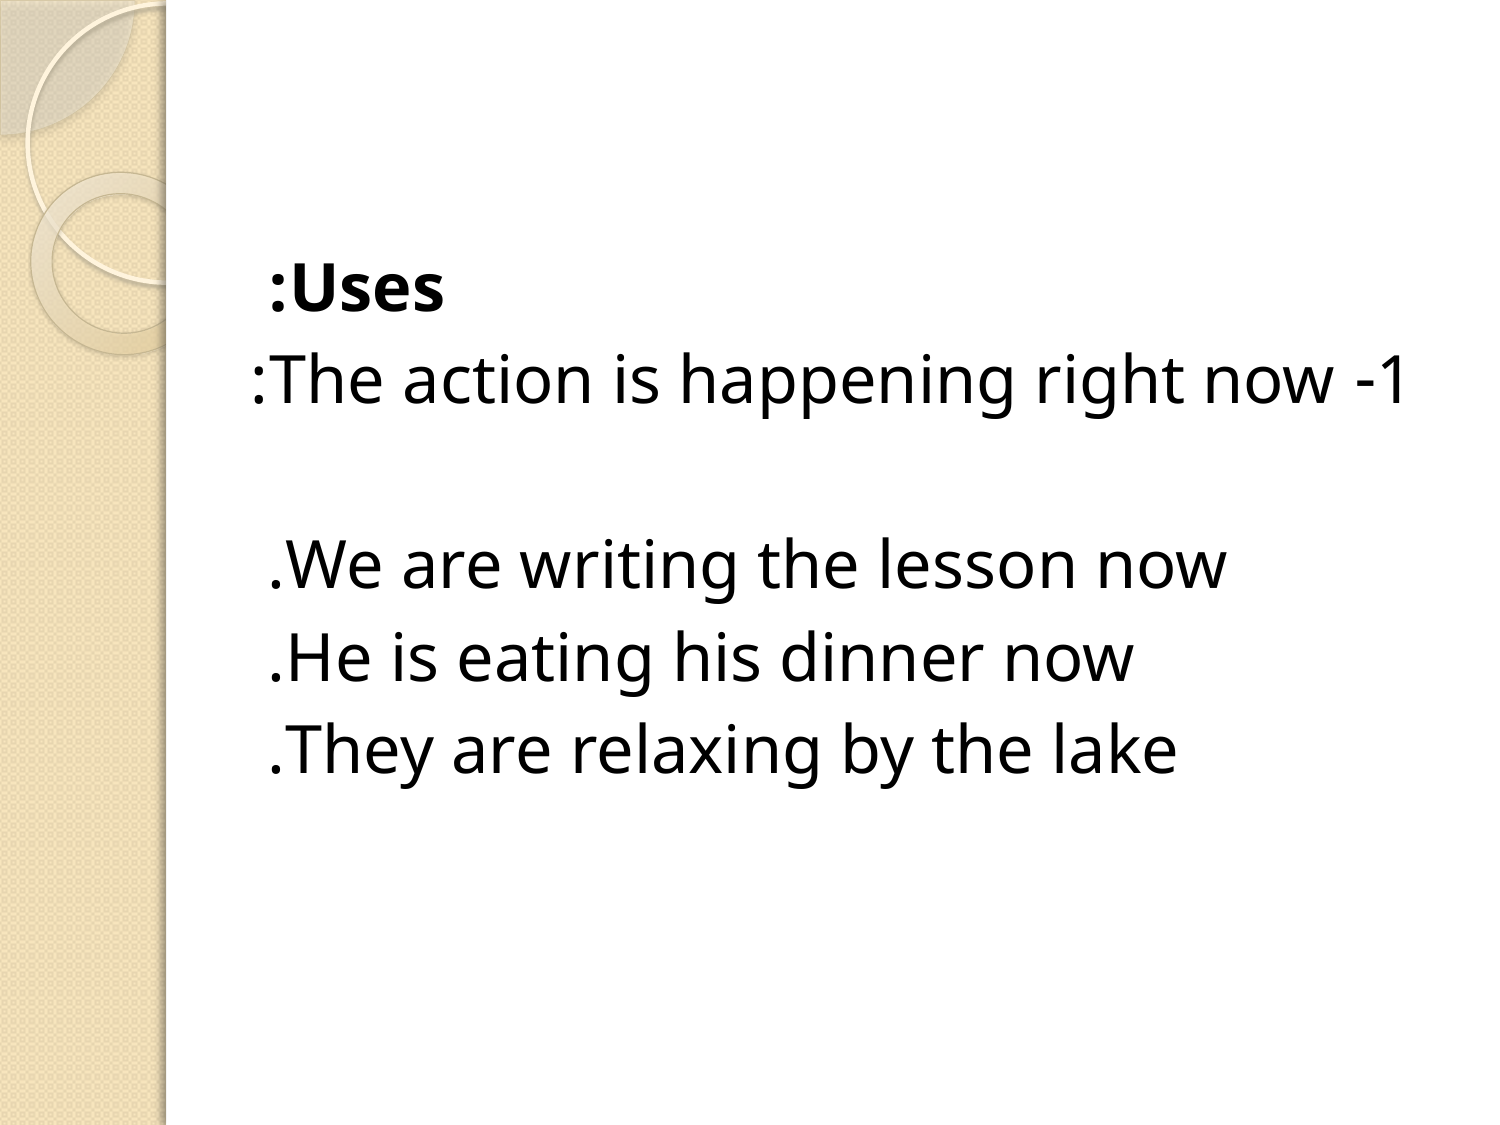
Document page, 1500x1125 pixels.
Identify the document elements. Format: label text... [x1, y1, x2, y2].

list Uses: 1- The action is happening right now: We are writing the lesson now. He is eating his dinner now. They are relaxing by the lake. [235, 237, 1466, 1025]
